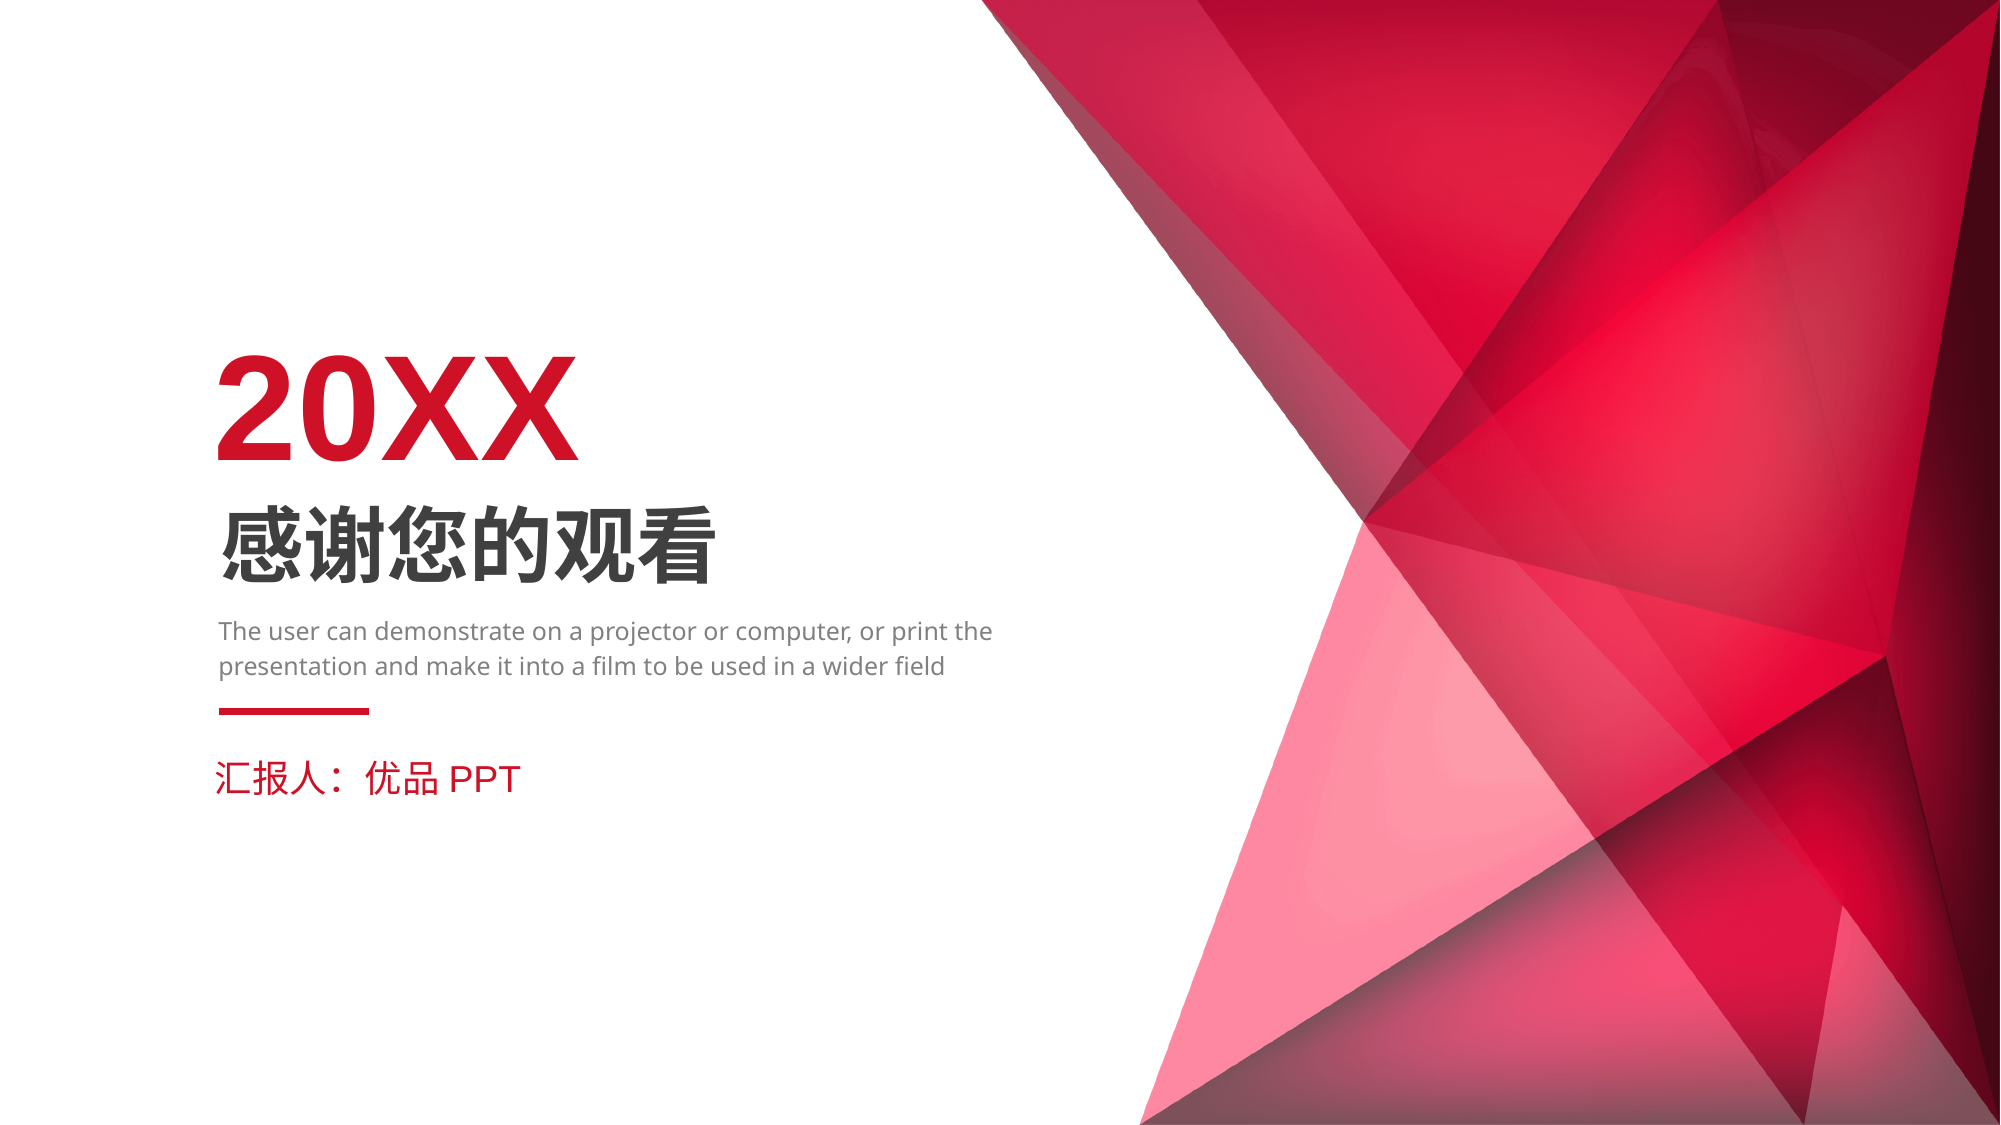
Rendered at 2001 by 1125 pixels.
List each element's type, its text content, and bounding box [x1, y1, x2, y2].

text_box 感谢您的观看 [205, 485, 735, 601]
picture [981, 0, 2000, 1125]
text_box 汇报人：优品PPT [199, 747, 537, 807]
text_box 20XX [199, 302, 596, 498]
text_box The user can demonstrate on a projector or computer, or print the presentation and make it into a film to be used in a wider field [203, 604, 981, 688]
